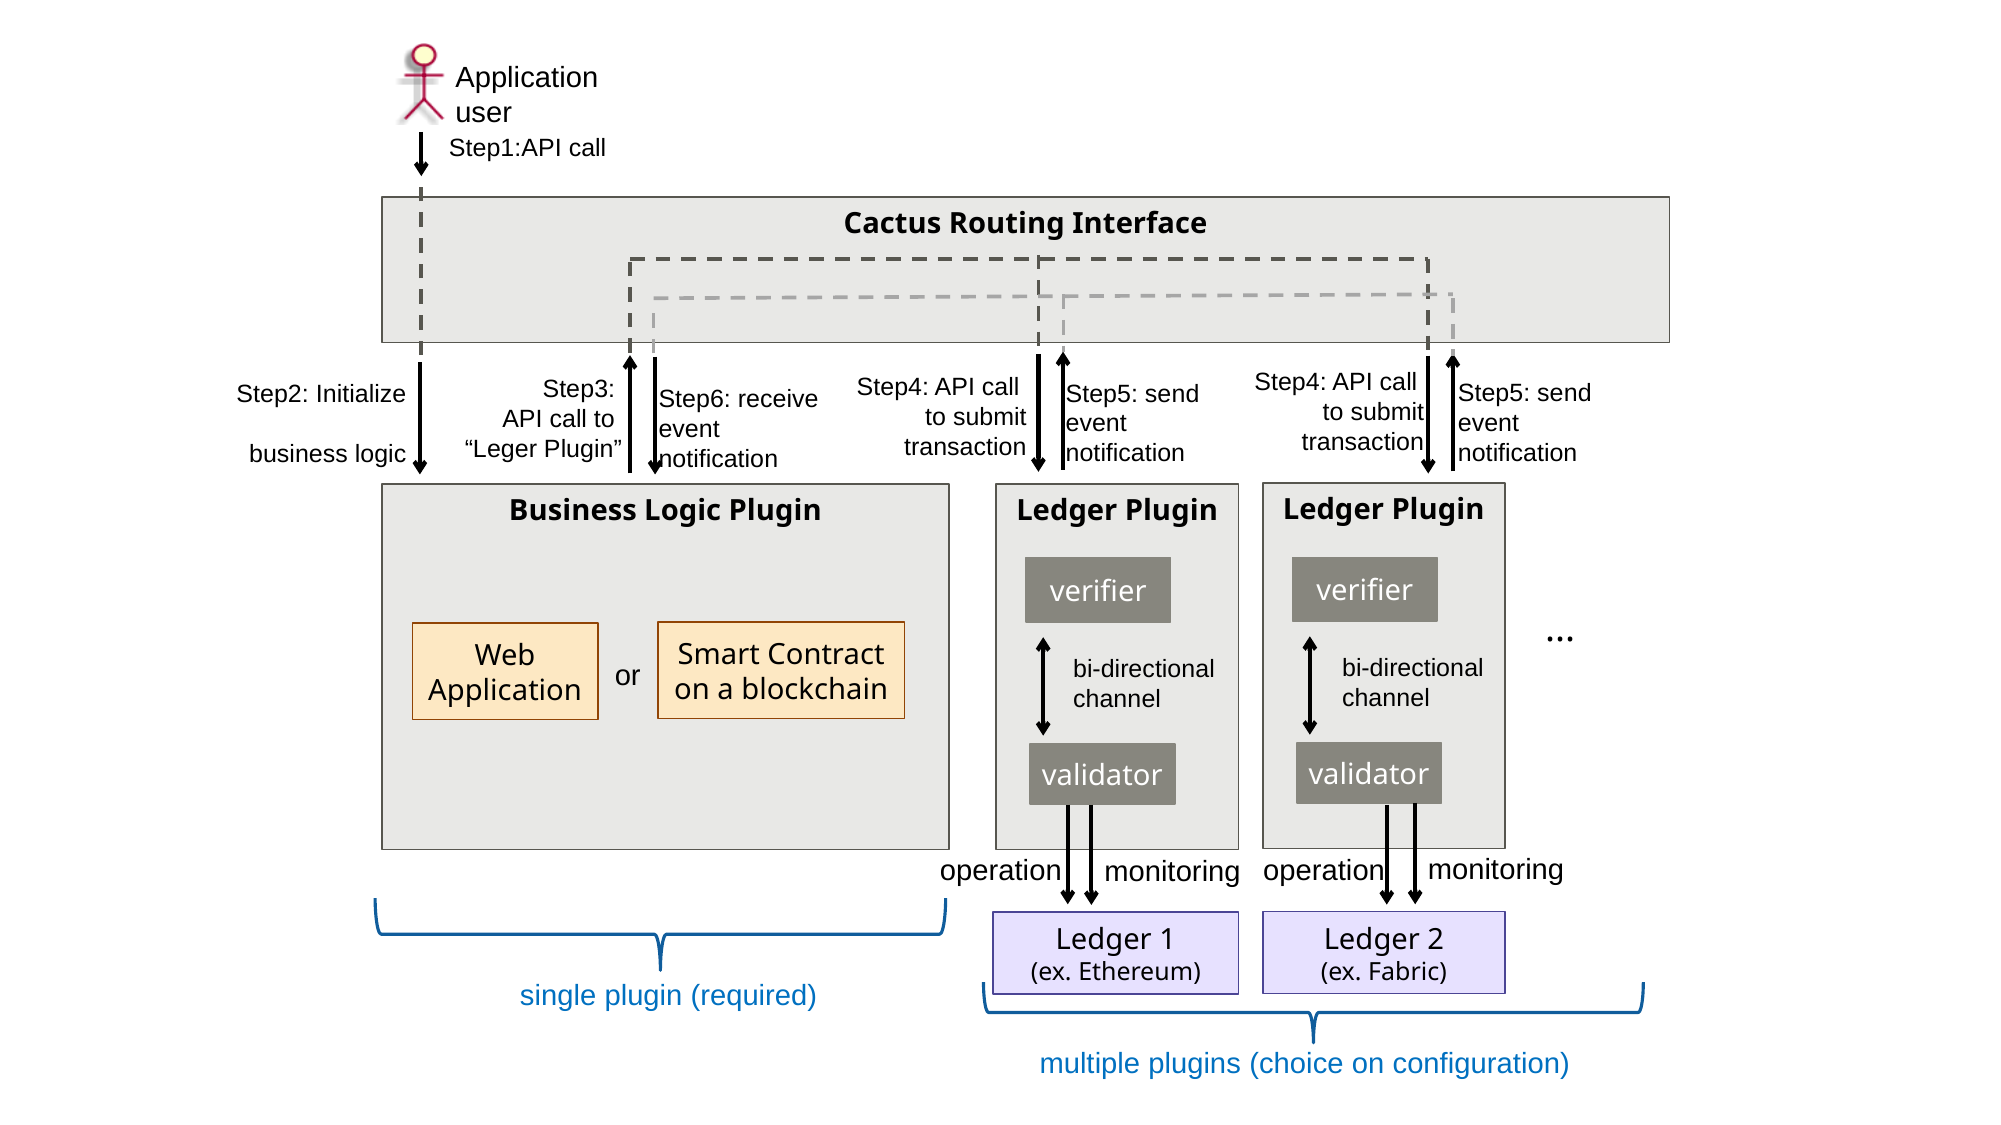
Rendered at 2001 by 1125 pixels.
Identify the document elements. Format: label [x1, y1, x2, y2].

text_box [221, 37, 1676, 1088]
